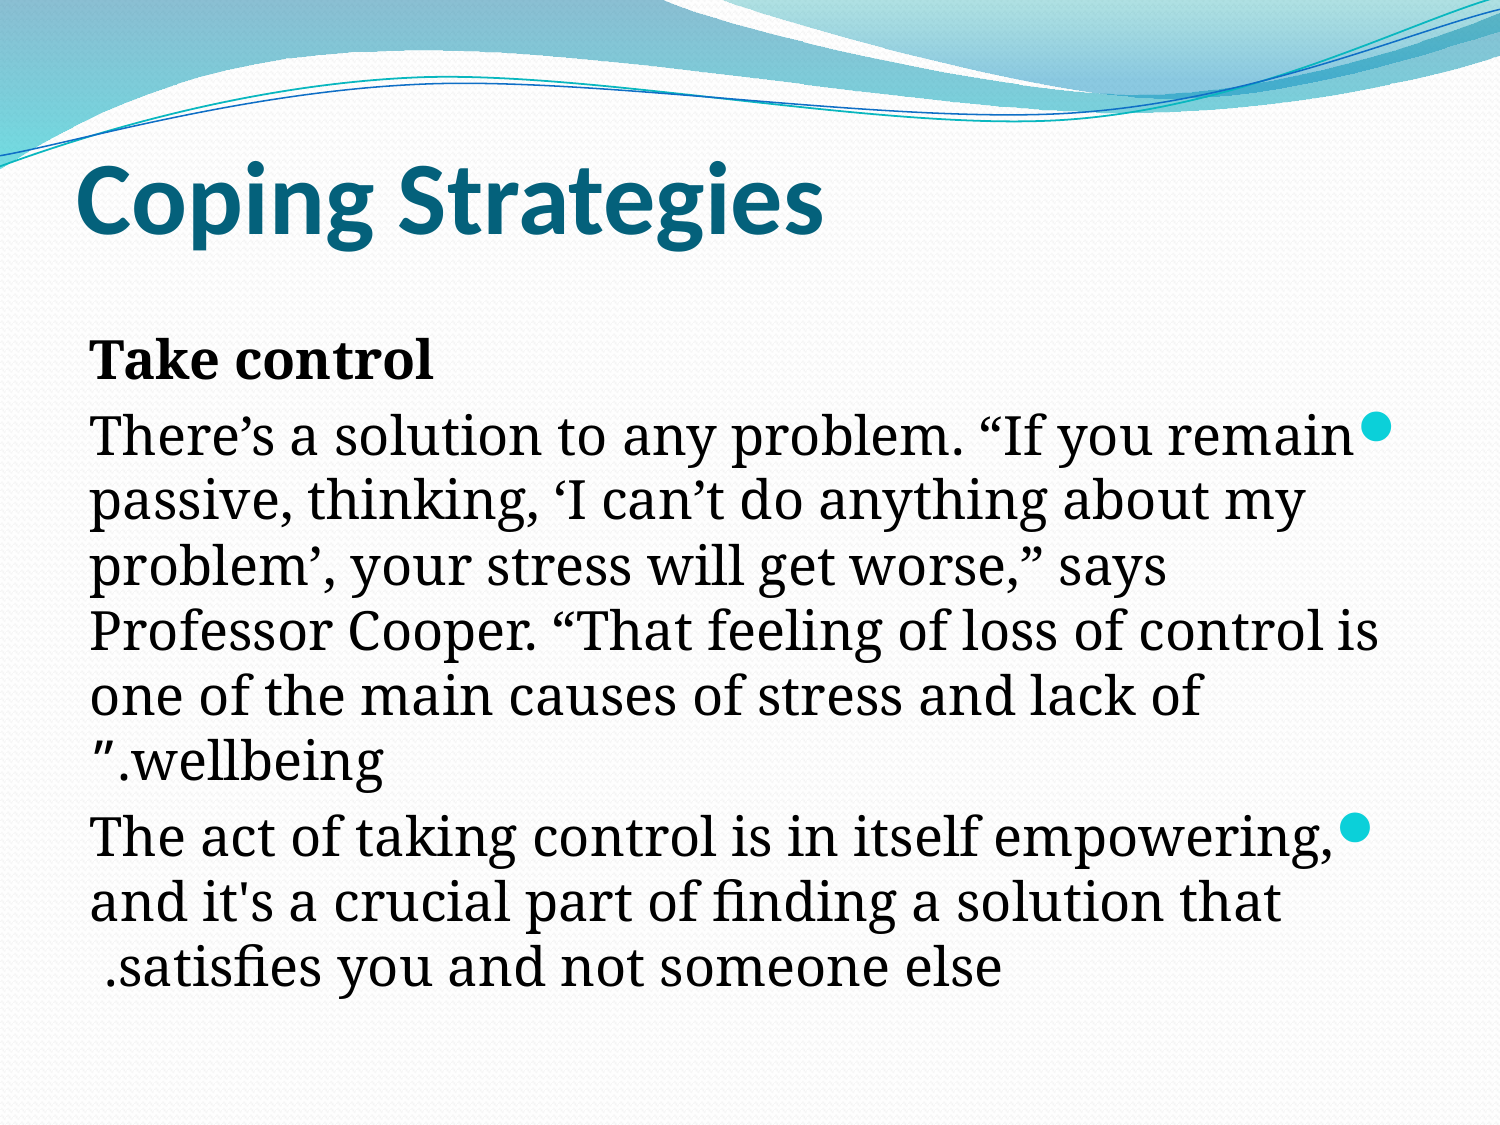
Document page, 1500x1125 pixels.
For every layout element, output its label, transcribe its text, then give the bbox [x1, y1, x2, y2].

list Take control There’s a solution to any problem. “If you remain passive, thinking, ‘I can’t do anything about my problem’, your stress will get worse,” says Professor Cooper. “That feeling of loss of control is one of the main causes of stress and lack of wellbeing.” The act of taking control is in itself empowering, and it's a crucial part of finding a solution that satisfies you and not someone else. [75, 317, 1447, 1047]
title Coping Strategies [76, 67, 1427, 256]
